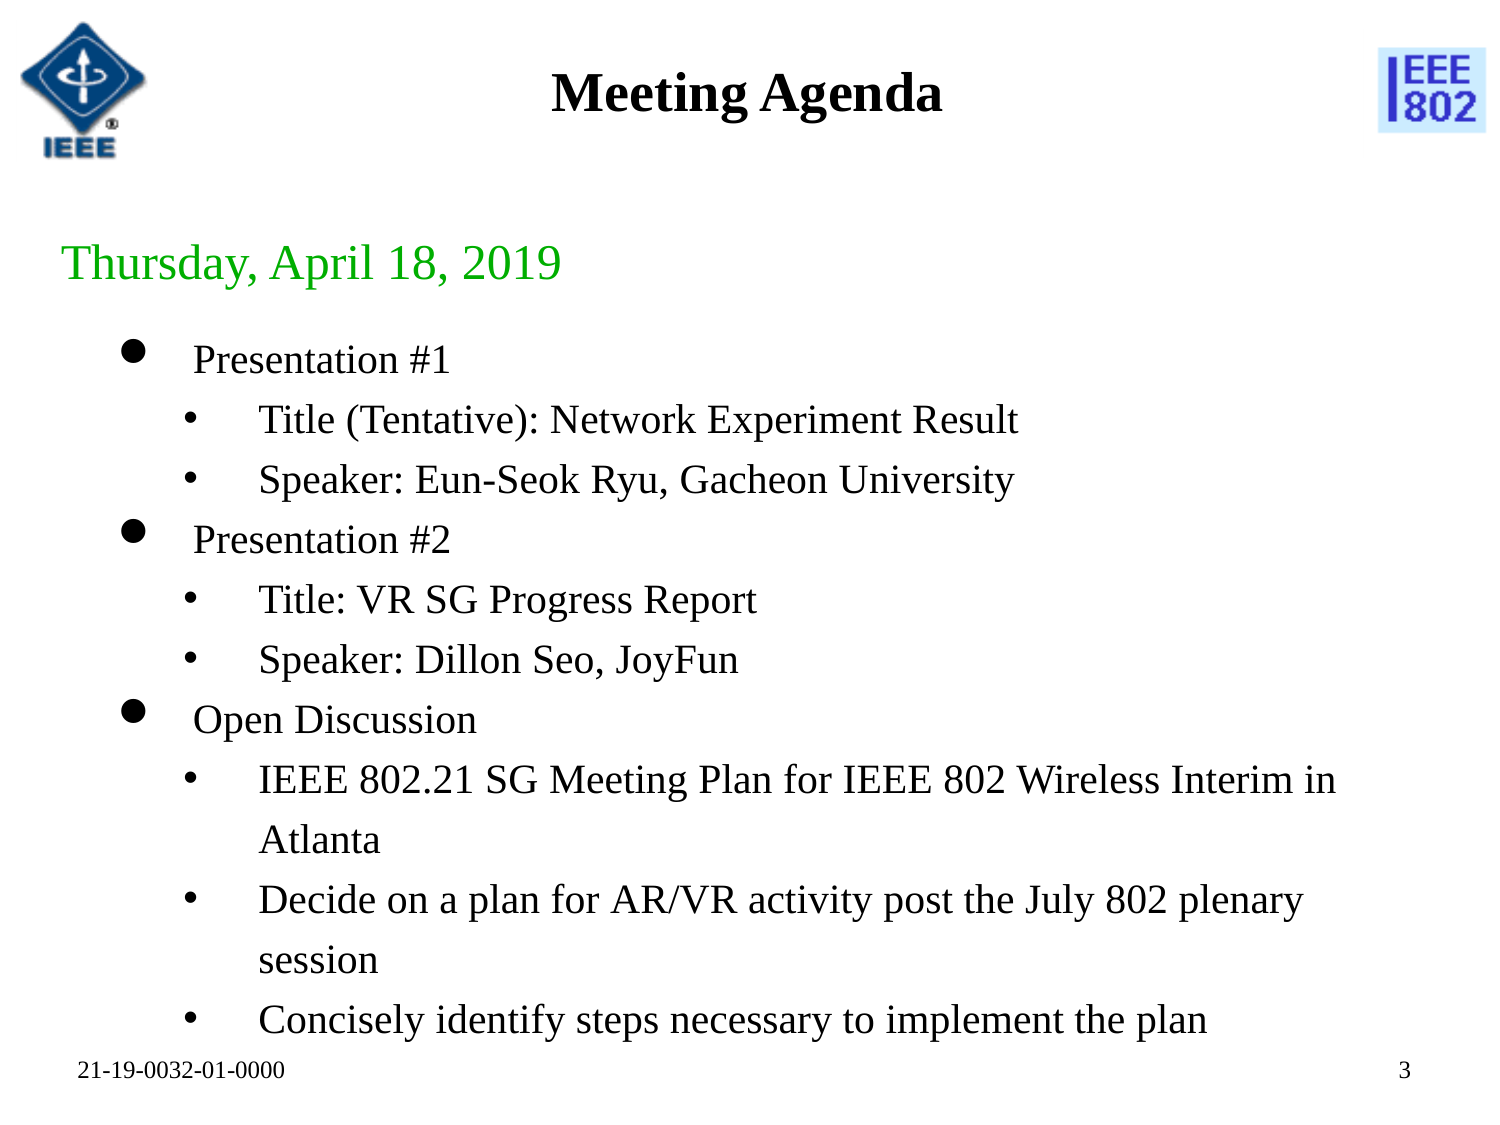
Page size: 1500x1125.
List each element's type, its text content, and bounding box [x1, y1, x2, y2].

title Meeting Agenda [69, 37, 1427, 150]
footer 21-19-0032-01-0000 [62, 1050, 443, 1093]
text_box Presentation #1 Title (Tentative): Network Experiment Result Speaker: Eun-Seok Ryu, Gacheon University Presentation #2 Title: VR SG Progress Report Speaker: Dillon Seo, JoyFun Open Discussion IEEE 802.21 SG Meeting Plan for IEEE 802 Wireless Interim in Atlanta Decide on a plan for AR/VR activity post the July 802 plenary session Concisely identify steps necessary to implement the plan [103, 314, 1447, 1050]
picture [1362, 29, 1499, 158]
slide_number 2 [1275, 1050, 1427, 1113]
text_box Thursday, April 18, 2019 [46, 222, 578, 298]
picture [15, 20, 152, 162]
